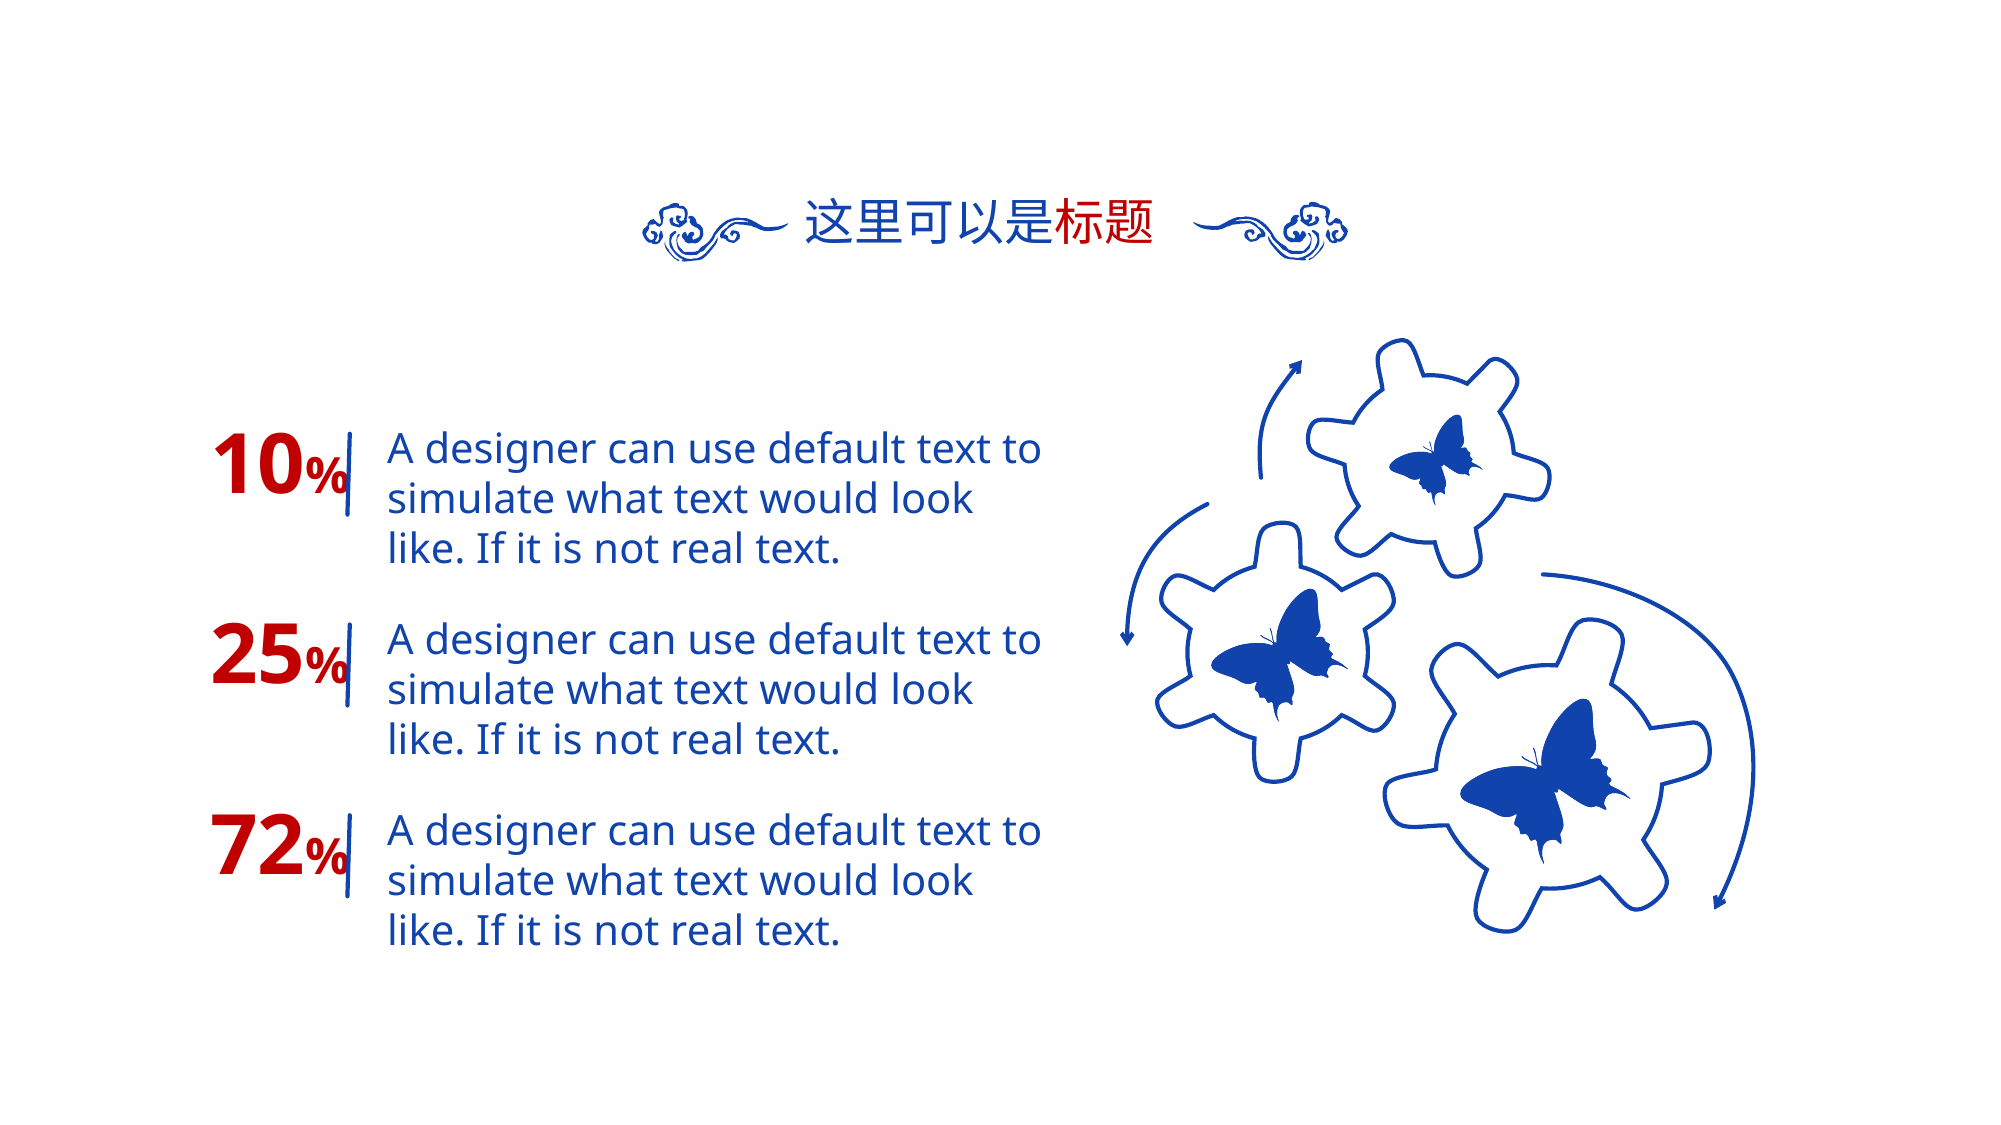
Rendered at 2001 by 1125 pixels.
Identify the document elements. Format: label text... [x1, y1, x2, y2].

text_box 10% [195, 402, 365, 518]
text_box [1127, 337, 1753, 939]
text_box [346, 623, 351, 707]
text_box [346, 814, 351, 898]
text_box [1210, 586, 1351, 726]
text_box A designer can use default text to simulate what text would look like. If it is not real text. [372, 796, 1062, 962]
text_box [1389, 412, 1485, 508]
text_box [346, 432, 351, 516]
text_box A designer can use default text to simulate what text would look like. If it is not real text. [372, 605, 1062, 771]
text_box A designer can use default text to simulate what text would look like. If it is not real text. [372, 414, 1062, 580]
text_box 25% [195, 593, 365, 708]
text_box 72% [195, 784, 365, 899]
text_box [1459, 695, 1635, 869]
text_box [642, 183, 1348, 263]
